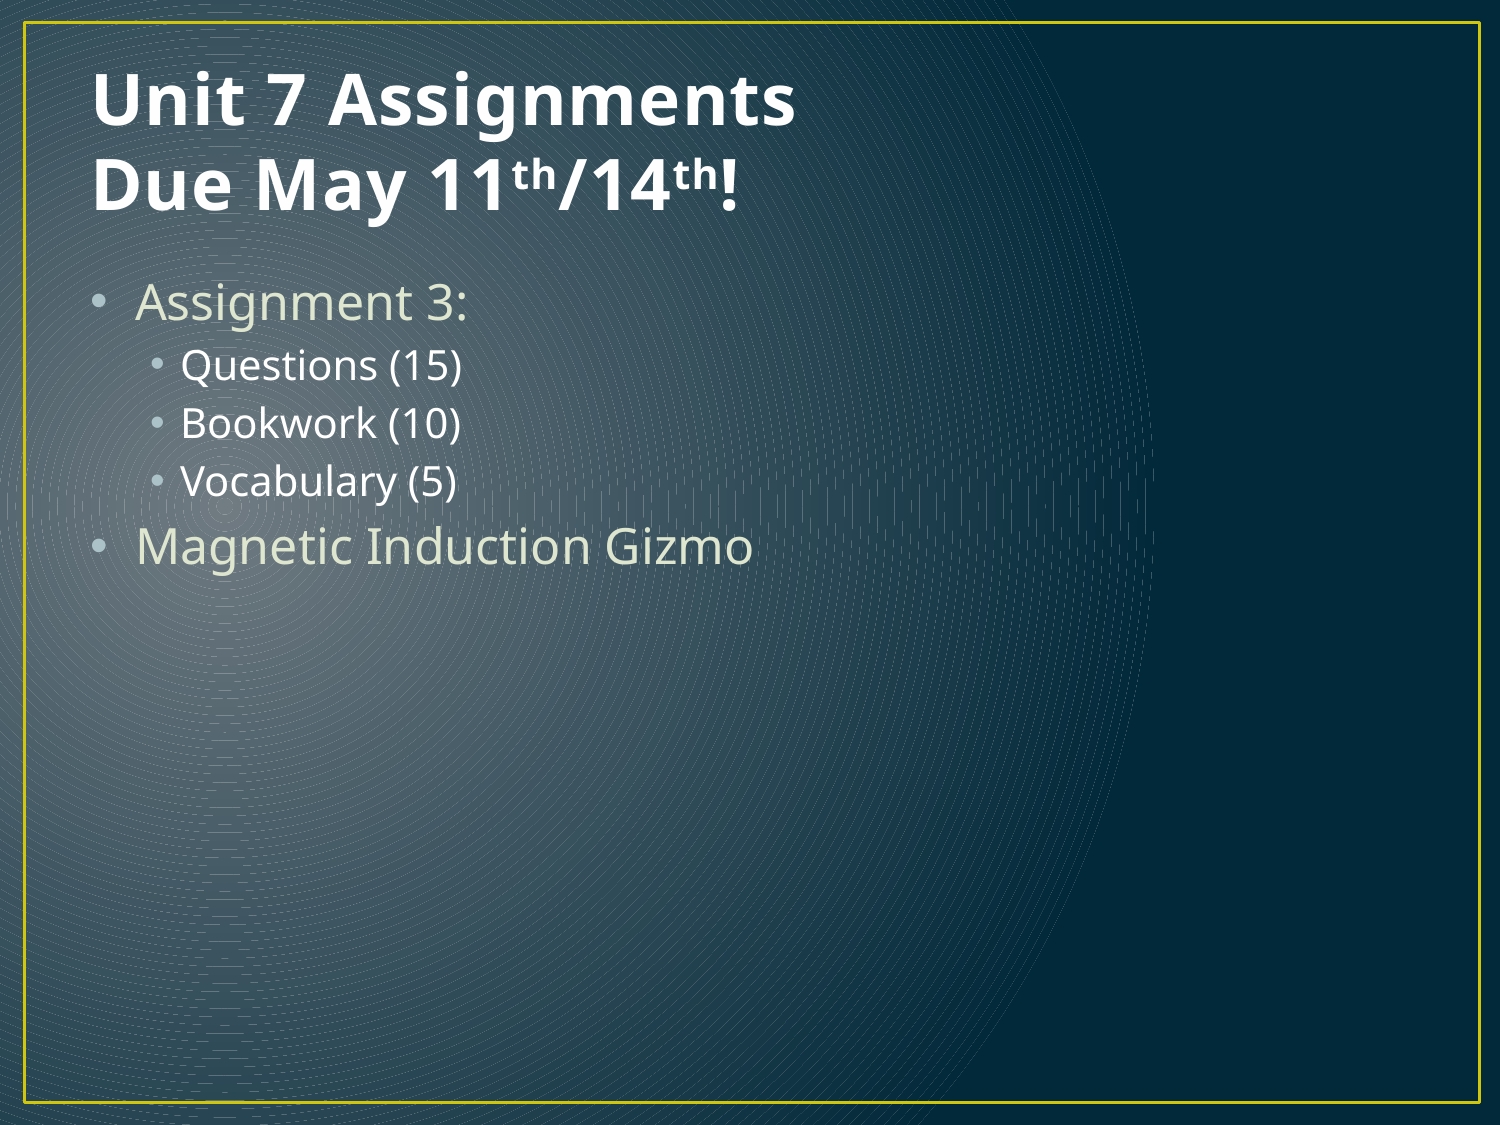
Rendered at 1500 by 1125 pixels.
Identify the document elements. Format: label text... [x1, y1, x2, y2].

list Assignment 3: Questions (15) Bookwork (10) Vocabulary (5) Magnetic Induction Gizmo [75, 262, 1425, 1005]
title Unit 7 Assignments Due May 11th/14th! [75, 45, 1425, 233]
